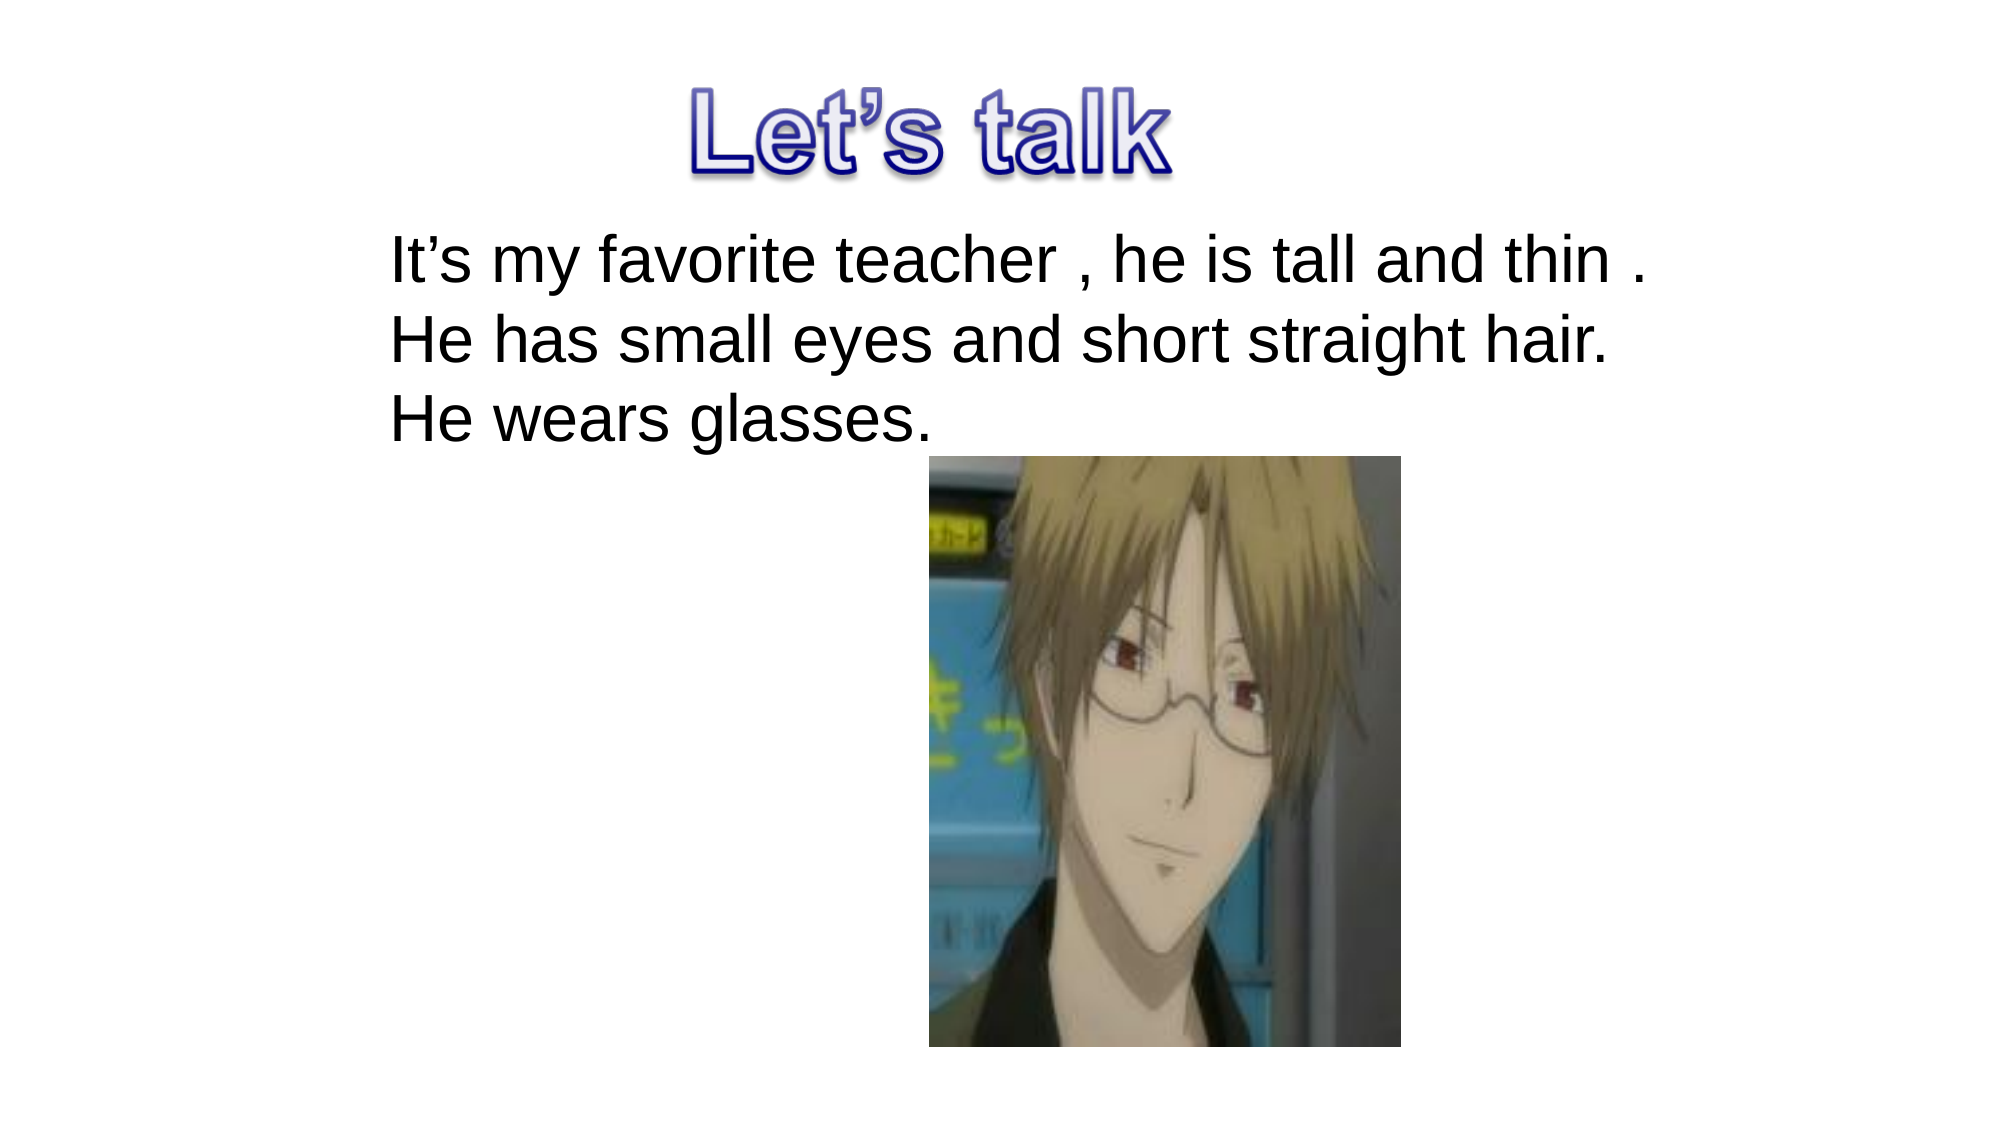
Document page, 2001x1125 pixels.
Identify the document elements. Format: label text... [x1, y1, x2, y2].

picture [929, 456, 1401, 1047]
picture [609, 24, 1247, 211]
text_box It’s my favorite teacher , he is tall and thin . He has small eyes and short straight hair. He wears glasses. [374, 207, 1666, 463]
